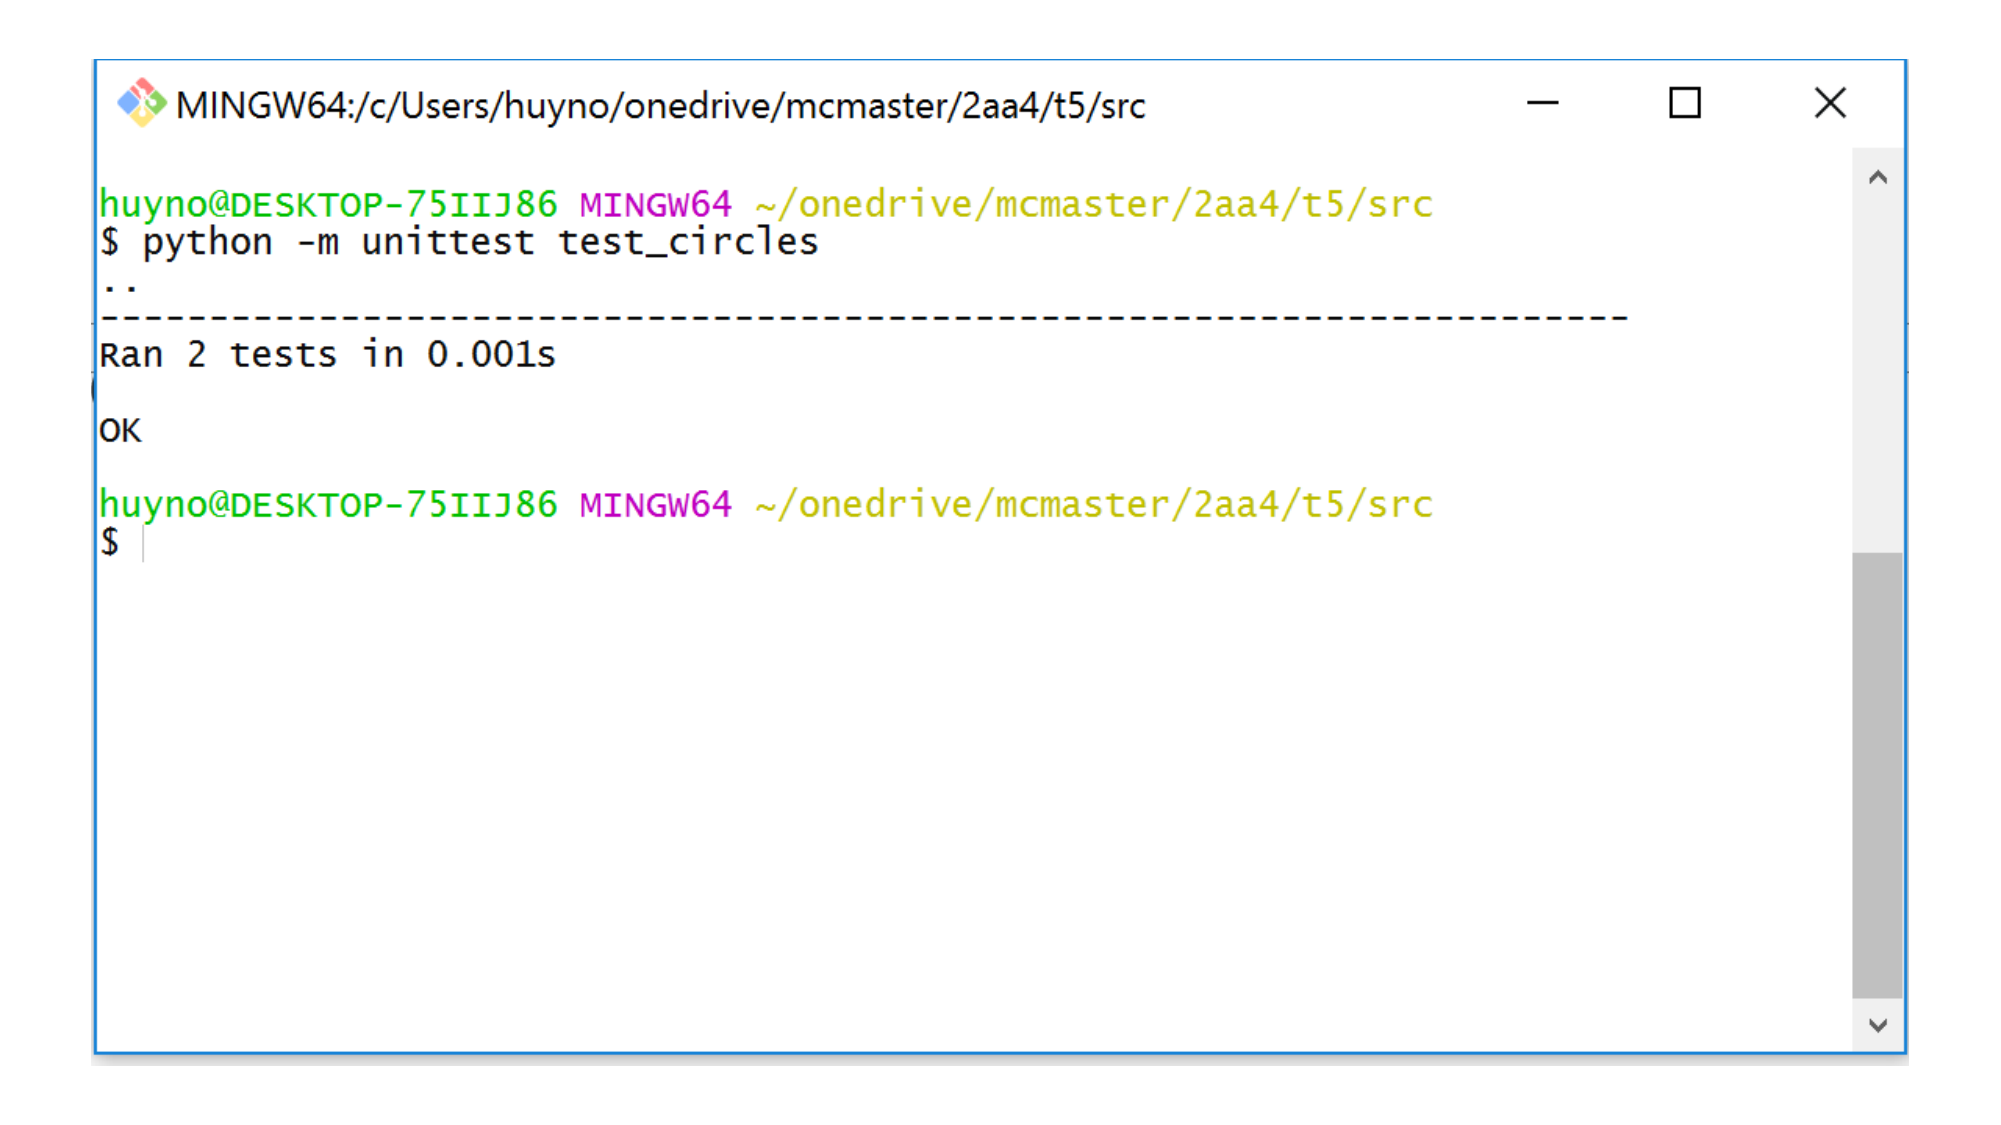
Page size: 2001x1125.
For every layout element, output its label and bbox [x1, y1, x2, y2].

picture [91, 59, 1909, 1066]
